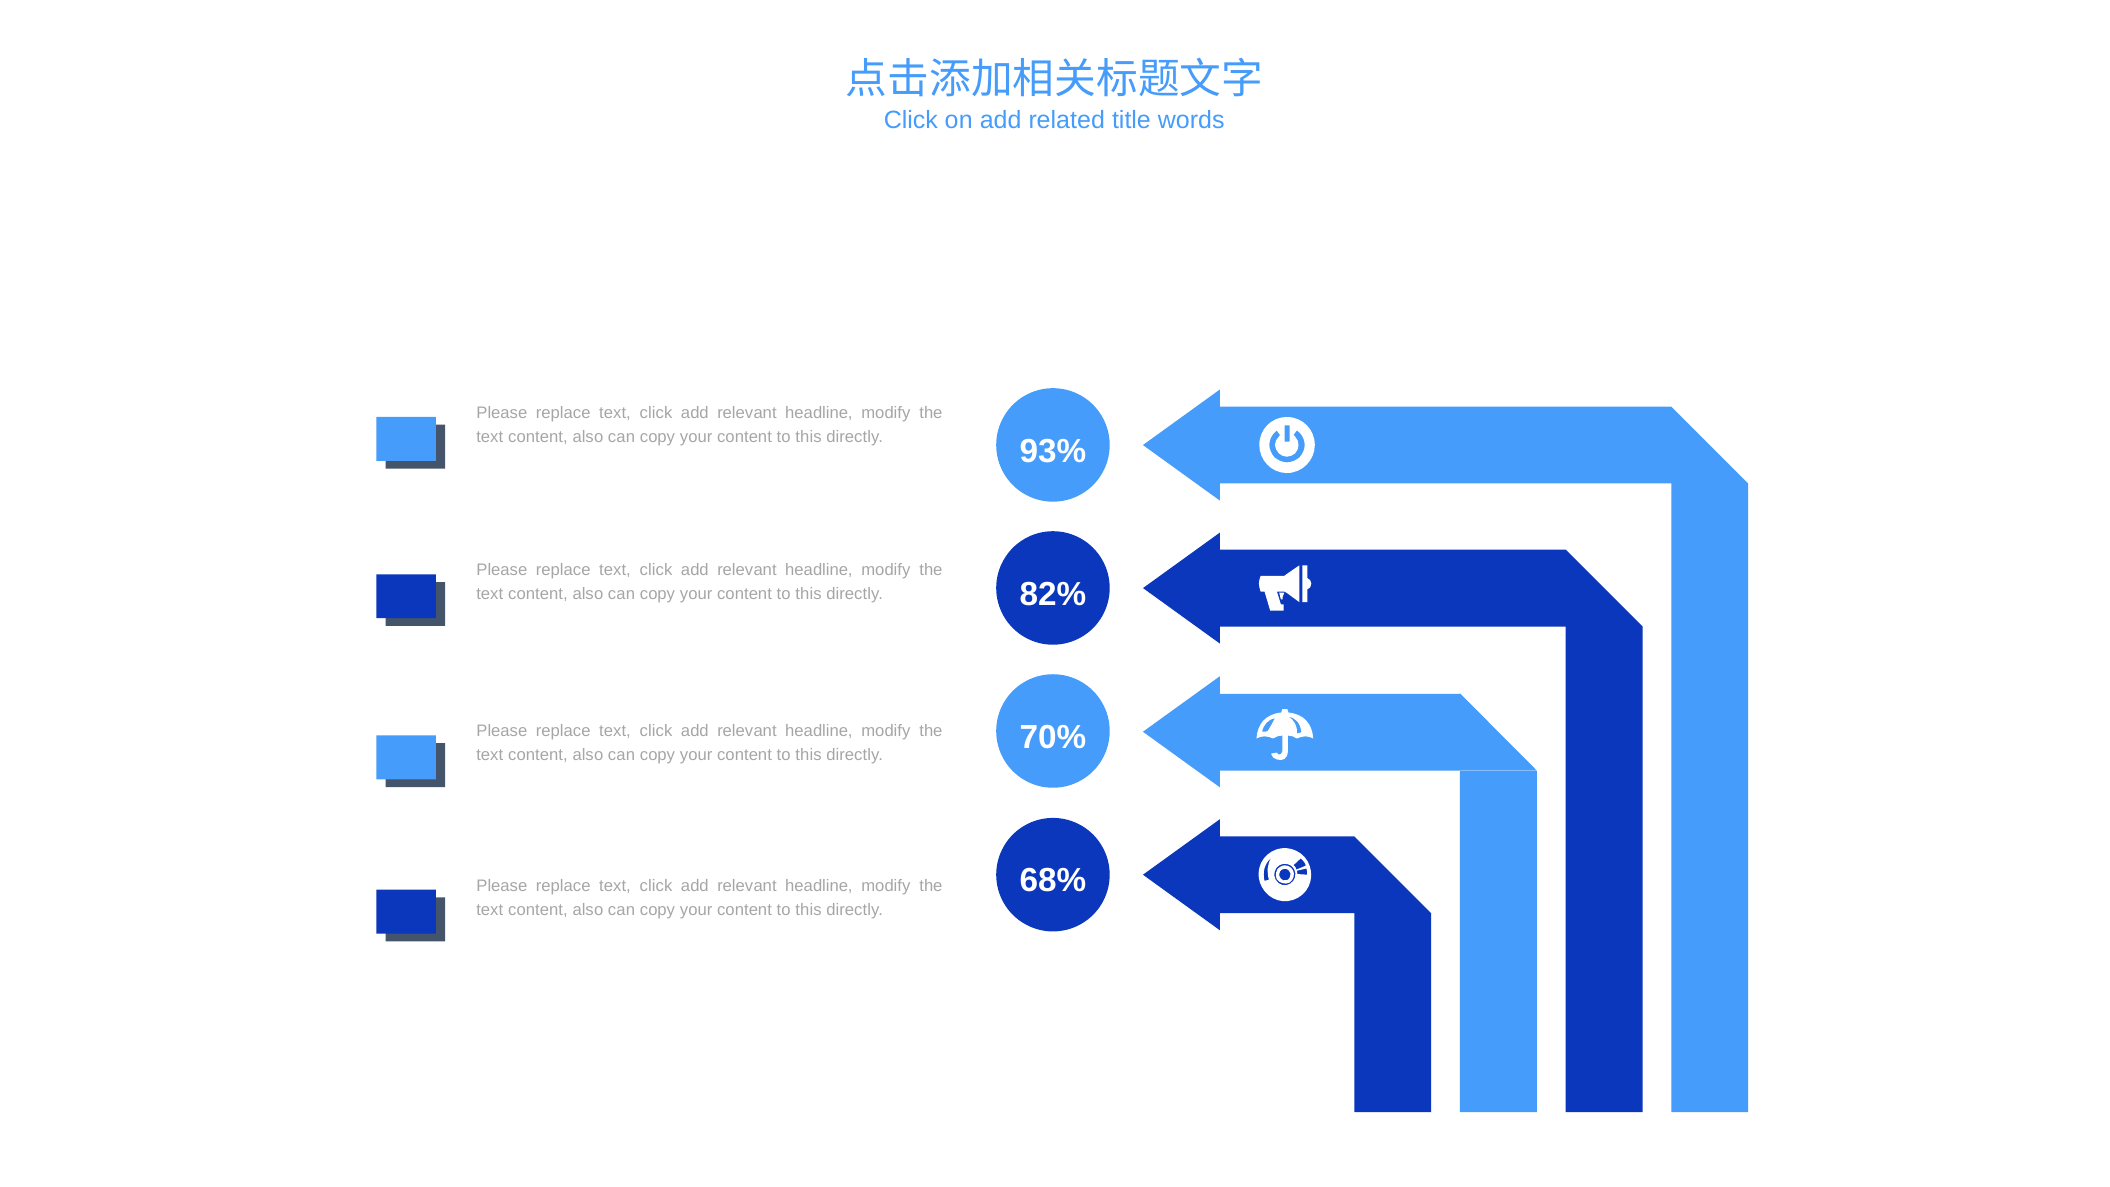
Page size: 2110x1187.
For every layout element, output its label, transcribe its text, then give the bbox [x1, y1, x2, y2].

text_box 点击添加相关标题文字 [803, 44, 1307, 107]
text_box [996, 388, 1110, 502]
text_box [376, 735, 446, 788]
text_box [376, 889, 446, 942]
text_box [996, 674, 1110, 788]
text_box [996, 531, 1110, 645]
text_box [376, 416, 446, 469]
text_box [1142, 389, 1749, 1112]
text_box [376, 574, 446, 626]
text_box Please replace text, click add relevant headline, modify the text content, also can copy your content to this directly. [461, 390, 959, 453]
text_box Please replace text, click add relevant headline, modify the text content, also can copy your content to this directly. [461, 547, 959, 611]
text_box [996, 817, 1110, 932]
text_box Please replace text, click add relevant headline, modify the text content, also can copy your content to this directly. [461, 708, 959, 772]
text_box Please replace text, click add relevant headline, modify the text content, also can copy your content to this directly. [461, 863, 959, 926]
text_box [1142, 819, 1432, 1112]
text_box Click on add related title words [864, 95, 1246, 158]
